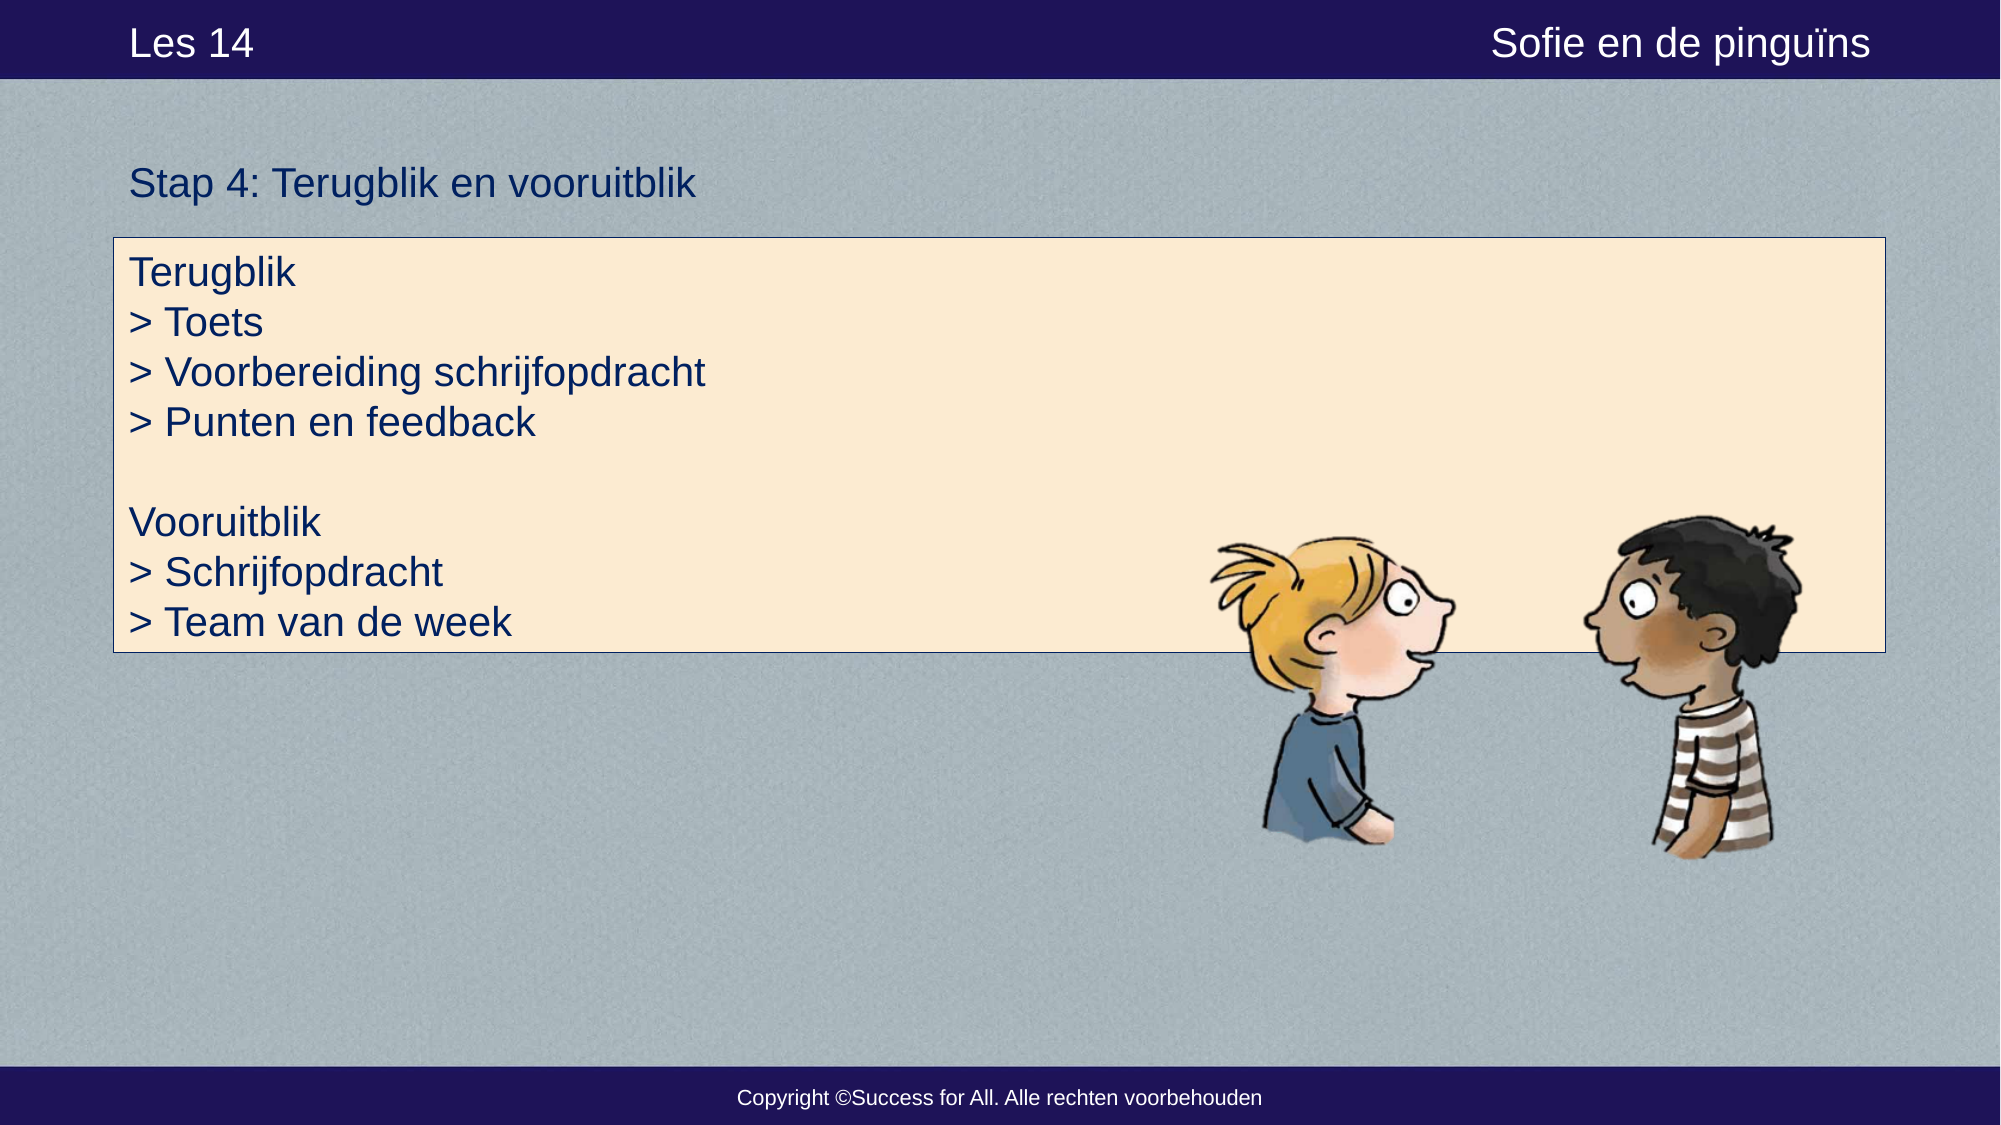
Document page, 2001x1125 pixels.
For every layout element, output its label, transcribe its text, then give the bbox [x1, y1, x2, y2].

text_box Stap 4: Terugblik en vooruitblik [113, 148, 1635, 214]
text_box Copyright ©Success for All. Alle rechten voorbehouden [0, 1076, 2000, 1125]
text_box Les 14 [114, 8, 354, 73]
text_box Sofie en de pinguïns [999, 8, 1886, 73]
text_box Terugblik > Toets > Voorbereiding schrijfopdracht > Punten en feedback Vooruitblik > Schrijfopdracht > Team van de week [113, 237, 1886, 653]
picture [0, 0, 2001, 1125]
